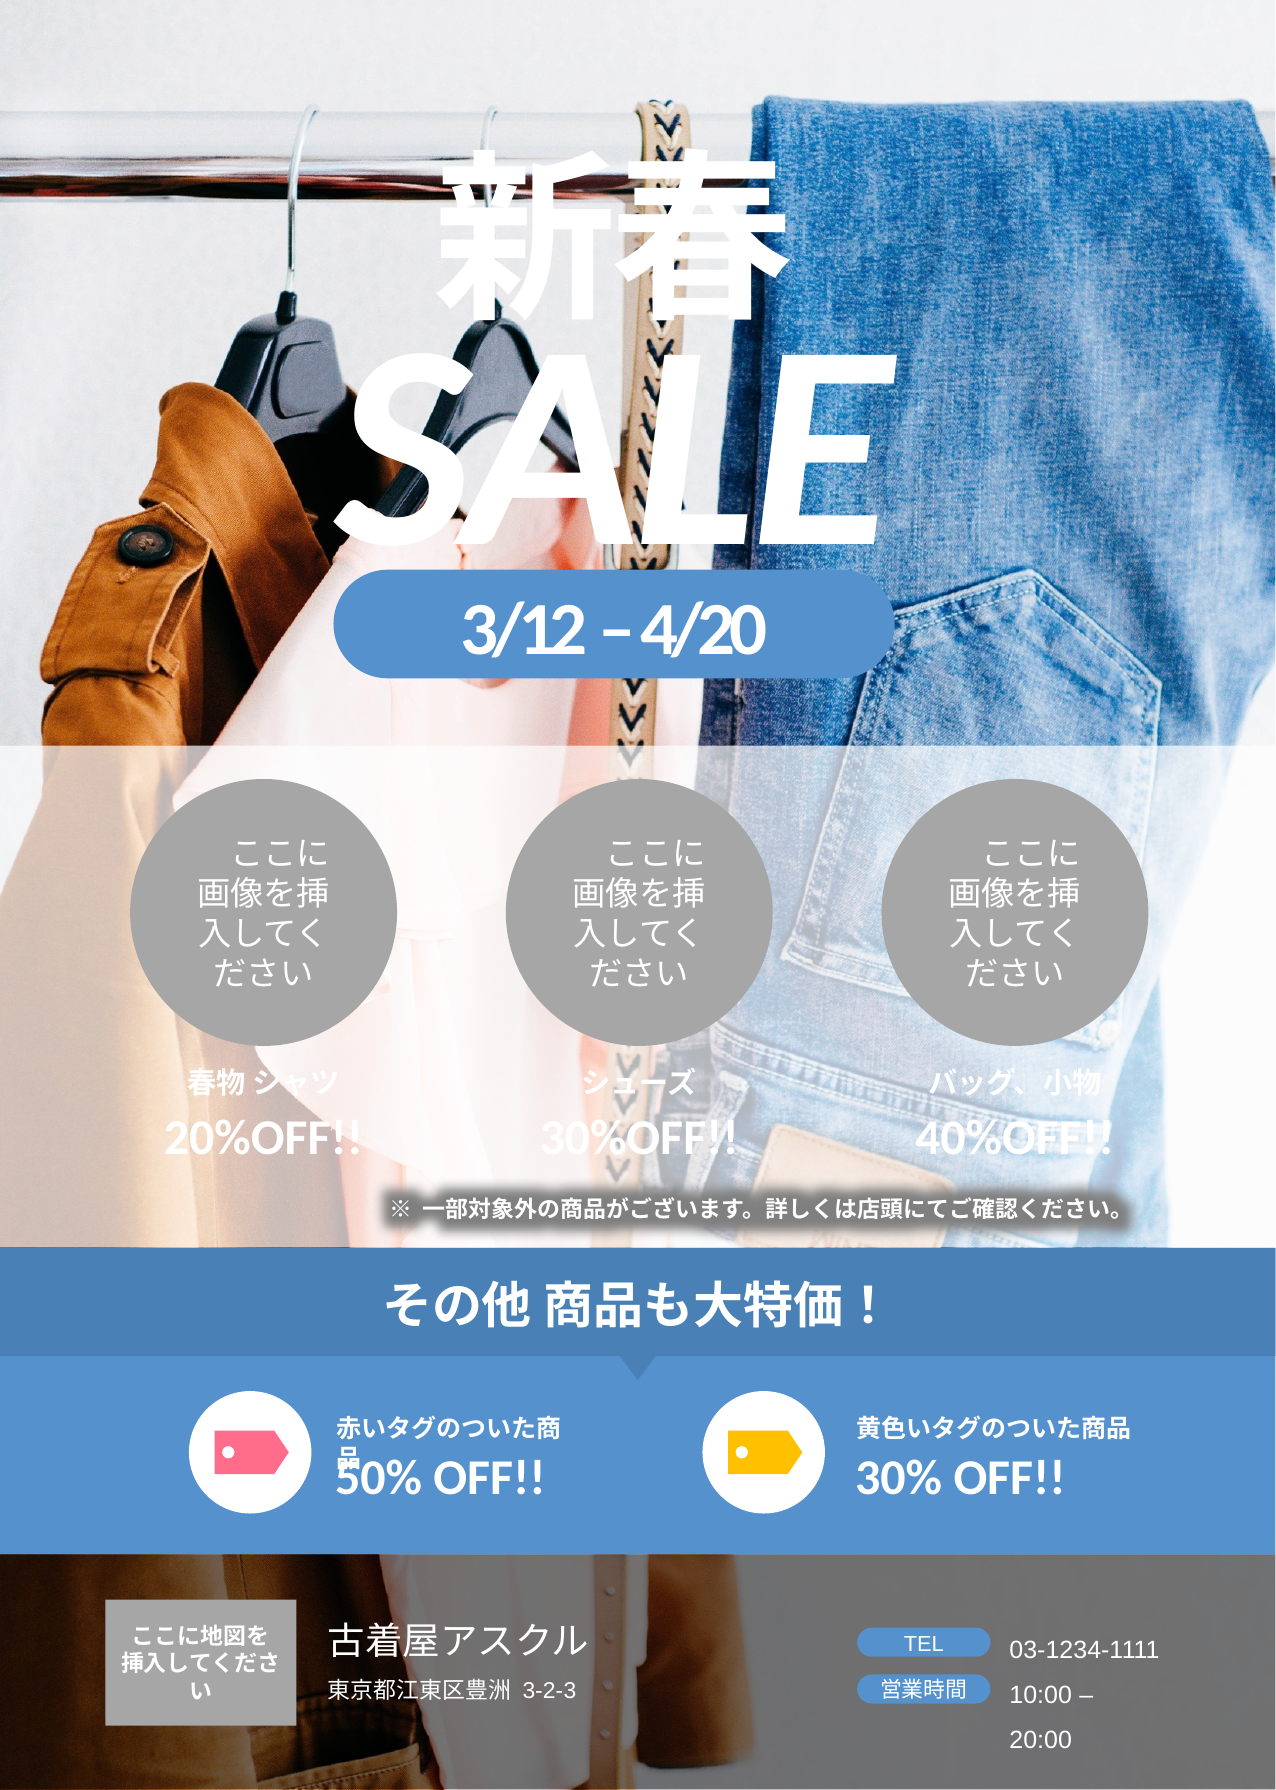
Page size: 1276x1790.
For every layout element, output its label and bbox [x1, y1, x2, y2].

text_box [320, 1405, 597, 1513]
text_box [702, 1391, 825, 1514]
picture [0, 0, 1276, 1790]
text_box [840, 1405, 1148, 1513]
text_box [188, 1391, 312, 1514]
